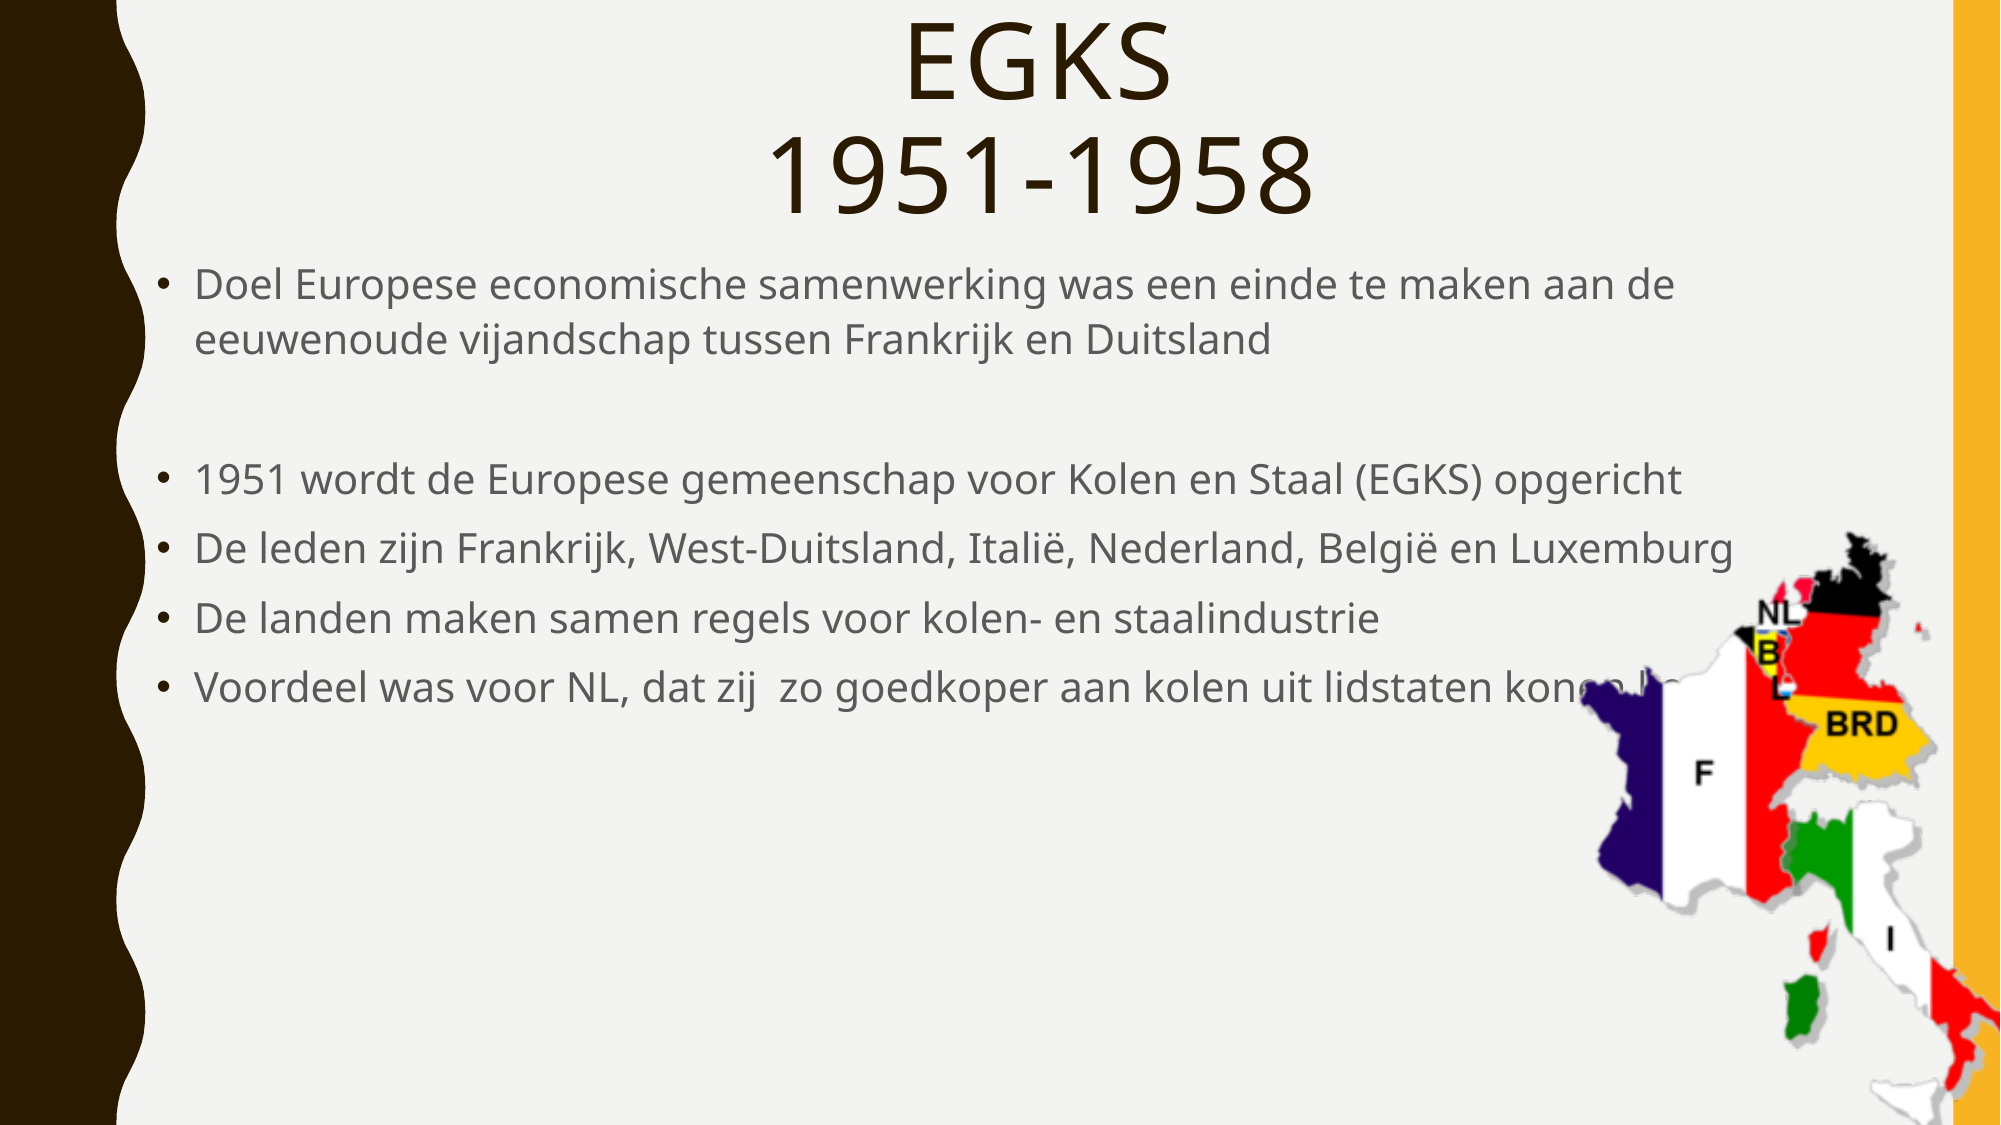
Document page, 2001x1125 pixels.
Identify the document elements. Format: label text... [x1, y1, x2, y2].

list Doel Europese economische samenwerking was een einde te maken aan de eeuwenoude vijandschap tussen Frankrijk en Duitsland 1951 wordt de Europese gemeenschap voor Kolen en Staal (EGKS) opgericht De leden zijn Frankrijk, West-Duitsland, Italië, Nederland, België en Luxemburg De landen maken samen regels voor kolen- en staalindustrie Voordeel was voor NL, dat zij zo goedkoper aan kolen uit lidstaten konen komen [141, 245, 1954, 1125]
title EGKS 1951-1958 [205, 0, 1875, 245]
picture [1567, 530, 2000, 1125]
